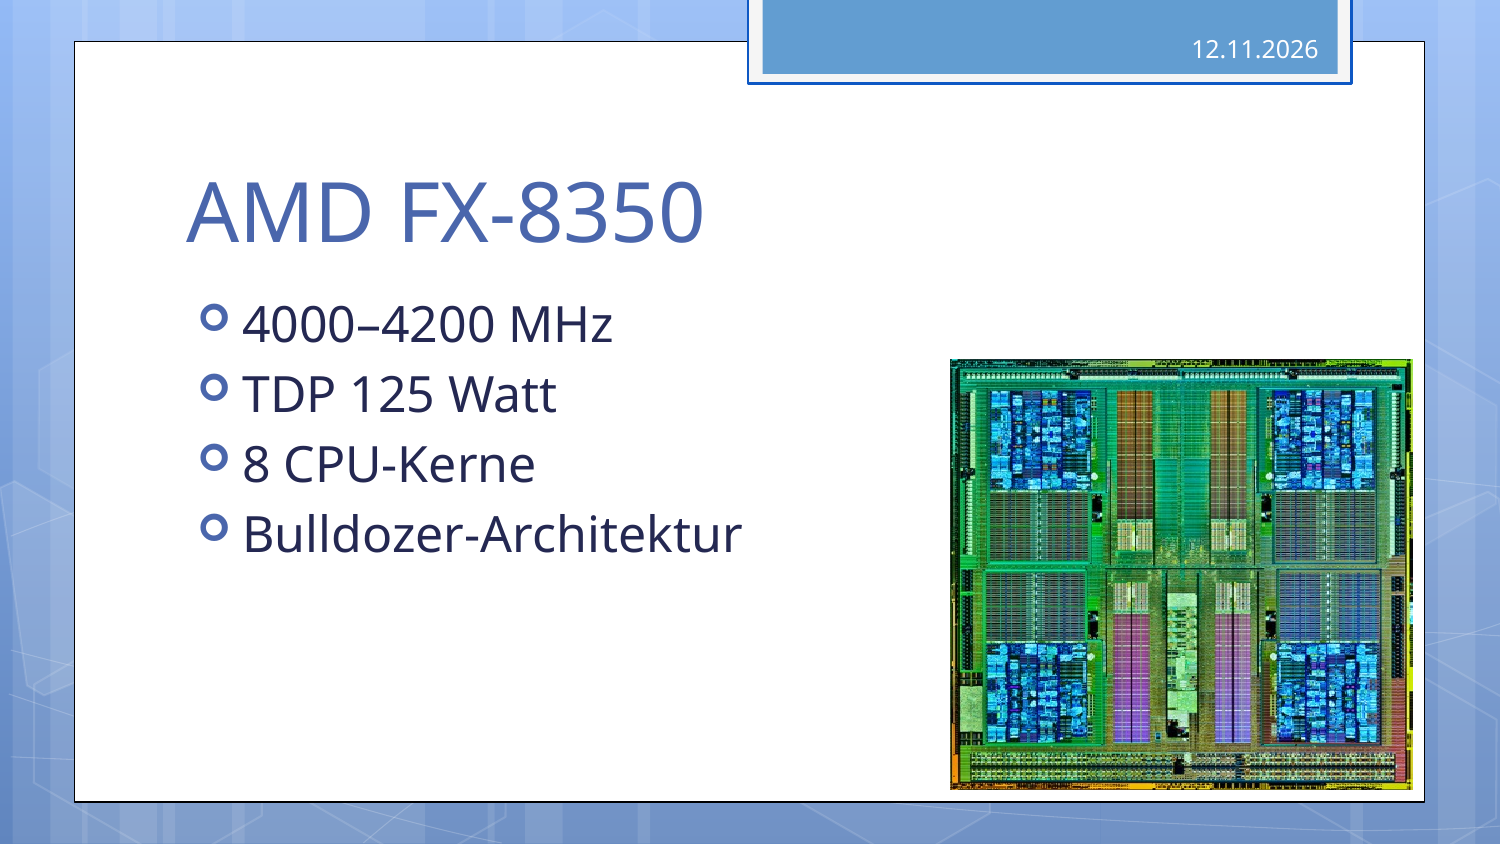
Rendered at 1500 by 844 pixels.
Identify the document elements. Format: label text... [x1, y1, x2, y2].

list 4000–4200 MHz TDP 125 Watt 8 CPU-Kerne Bulldozer-Architektur [171, 284, 798, 715]
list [950, 359, 1413, 790]
title AMD FX-8350 [171, 126, 1324, 267]
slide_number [983, 27, 1334, 73]
